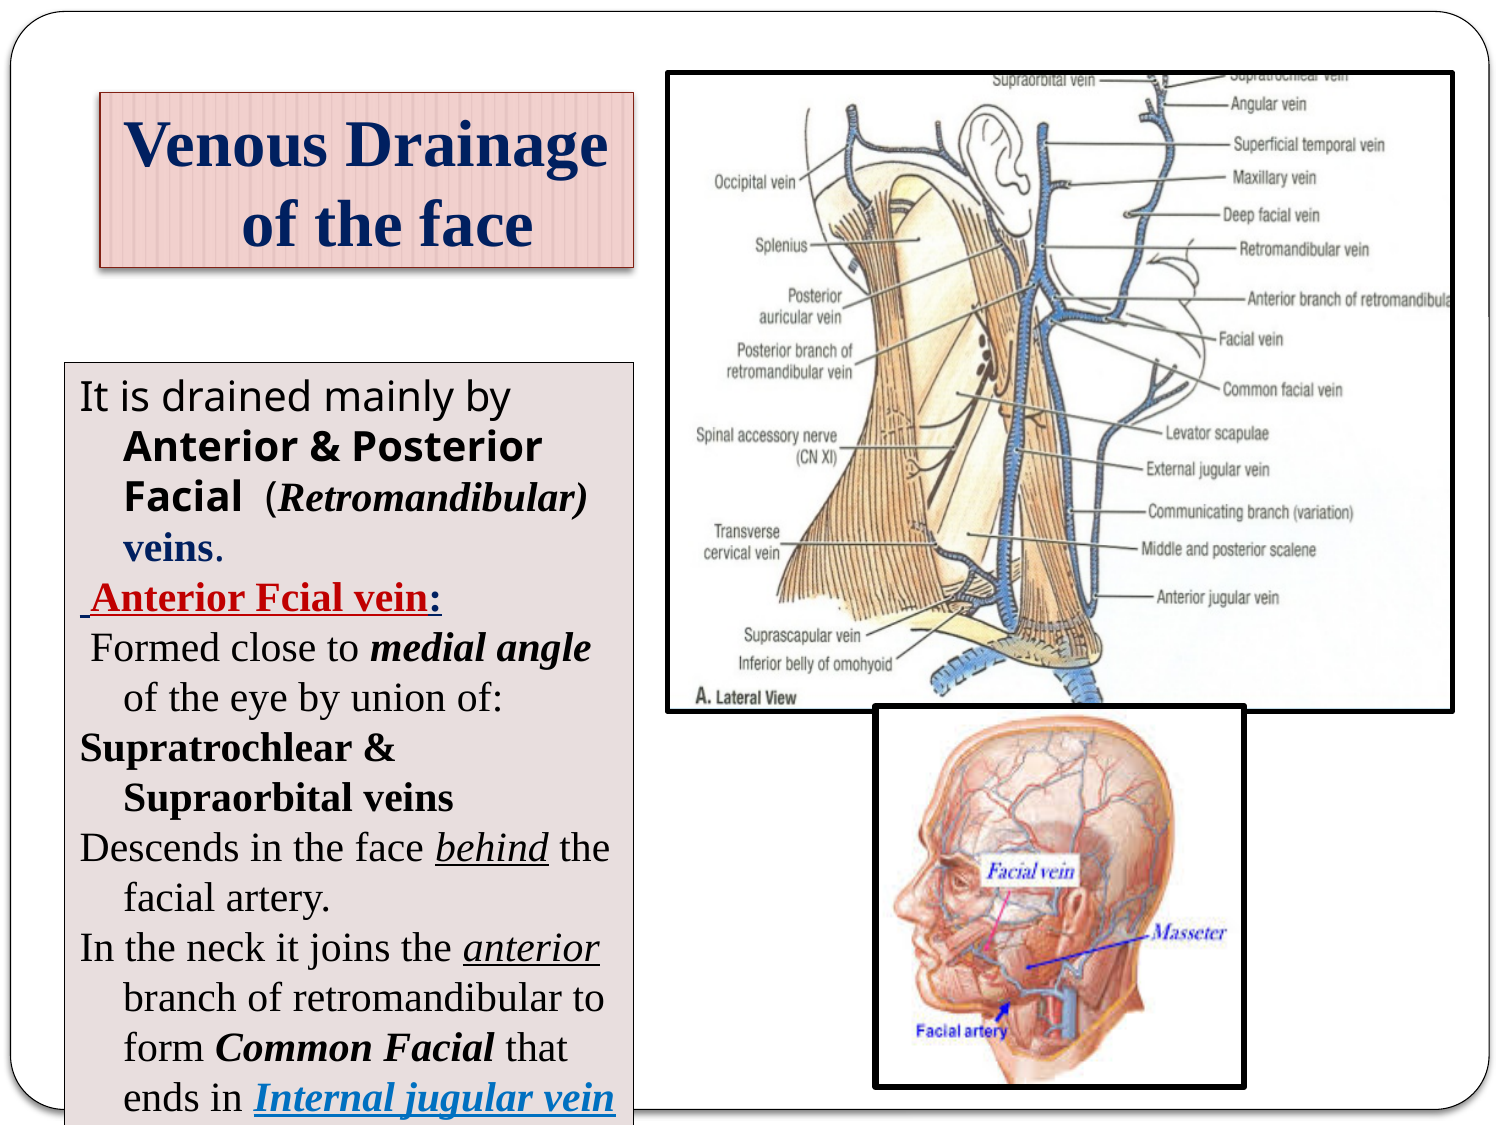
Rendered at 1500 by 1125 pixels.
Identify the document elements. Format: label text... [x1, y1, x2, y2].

picture [669, 74, 1451, 1084]
text_box Venous Drainage of the face [99, 92, 634, 268]
text_box It is drained mainly by Anterior & Posterior Facial (Retromandibular) veins. Anterior Fcial vein: Formed close to medial angle of the eye by union of: Supratrochlear & Supraorbital veins Descends in the face behind the facial artery. In the neck it joins the anterior branch of retromandibular to form Common Facial that ends in Internal jugular vein (IJV [64, 362, 634, 1125]
